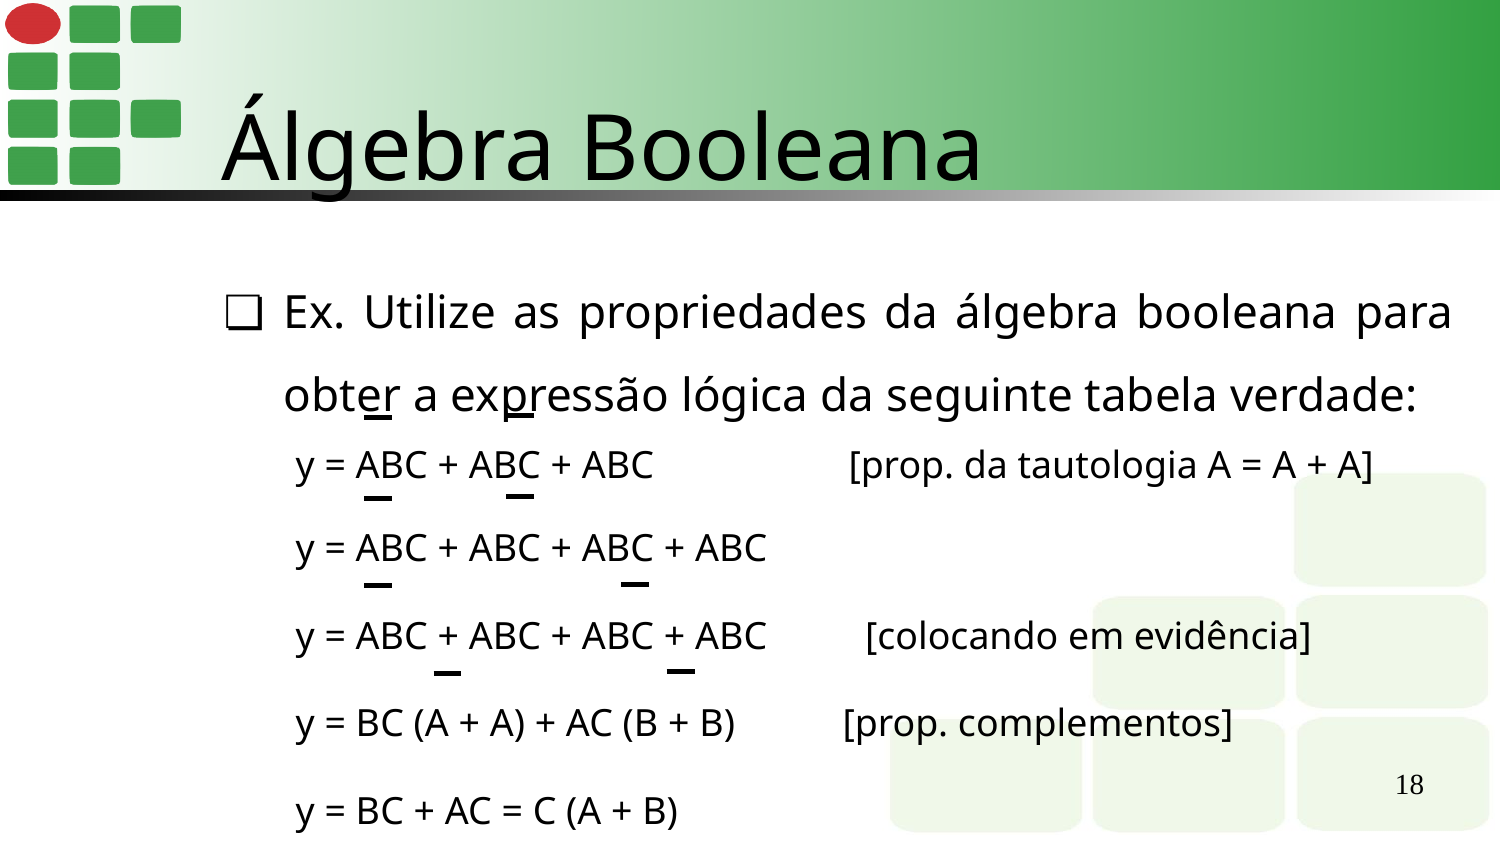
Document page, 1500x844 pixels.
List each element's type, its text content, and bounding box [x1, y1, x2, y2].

text_box y = ABC + ABC + ABC [prop. da tautologia A = A + A] [280, 411, 1442, 469]
picture [5, 3, 181, 185]
text_box Ex. Utilize as propriedades da álgebra booleana para obter a expressão lógica da seguinte tabela verdade: [193, 248, 1469, 406]
text_box y = BC (A + A) + AC (B + B) [prop. complementos] [280, 669, 1451, 727]
text_box y = ABC + ABC + ABC + ABC [280, 494, 1166, 552]
picture [803, 441, 1495, 835]
text_box Álgebra Booleana [206, 26, 1468, 207]
slide_number ‹#› [1075, 768, 1425, 827]
text_box y = BC + AC = C (A + B) [280, 756, 840, 815]
text_box y = ABC + ABC + ABC + ABC [colocando em evidência] [280, 581, 1480, 640]
